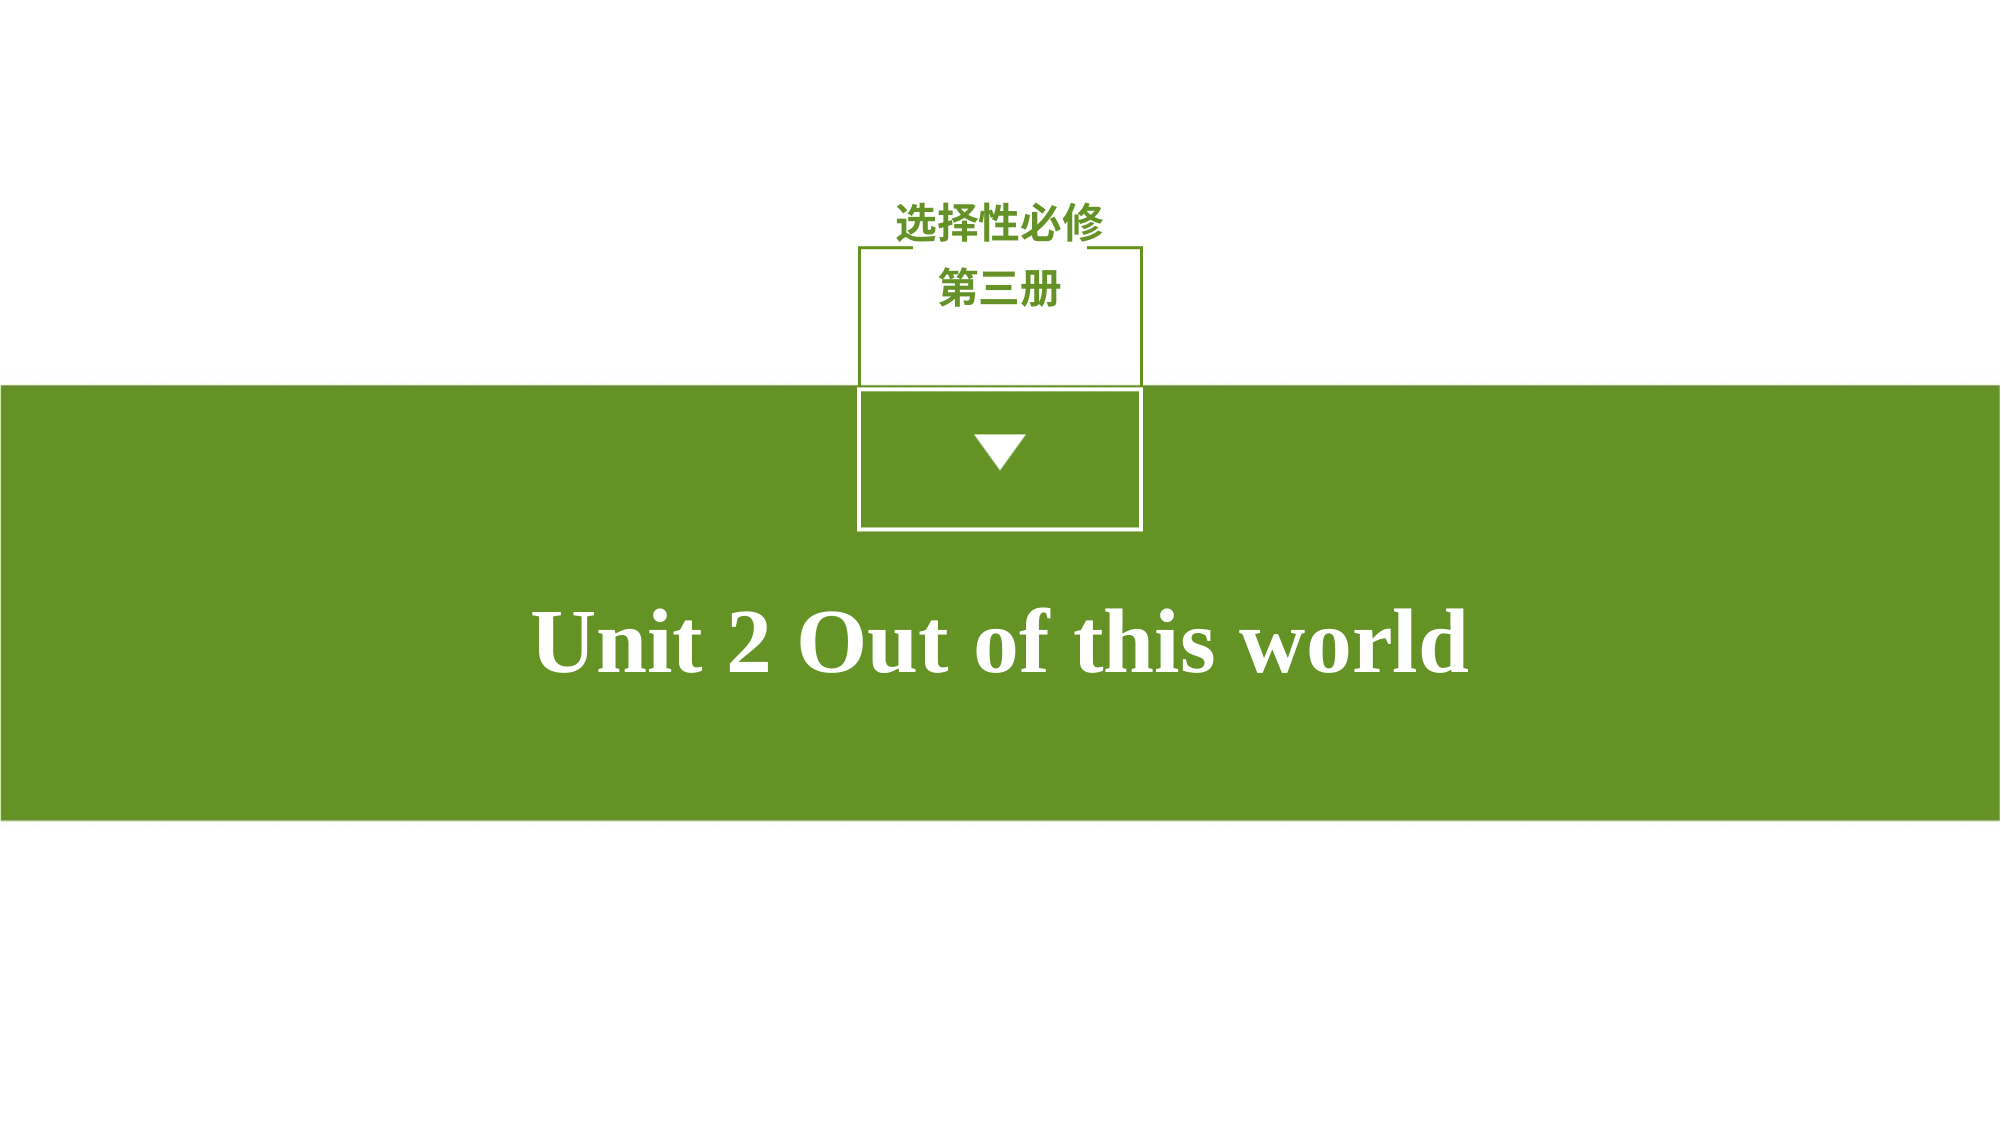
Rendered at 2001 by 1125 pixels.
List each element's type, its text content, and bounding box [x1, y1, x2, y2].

text_box 选择性必修第三册 [880, 181, 1119, 312]
picture [0, 699, 2000, 1125]
picture [0, 0, 2000, 572]
text_box Unit 2 Out of this world [0, 572, 2000, 699]
